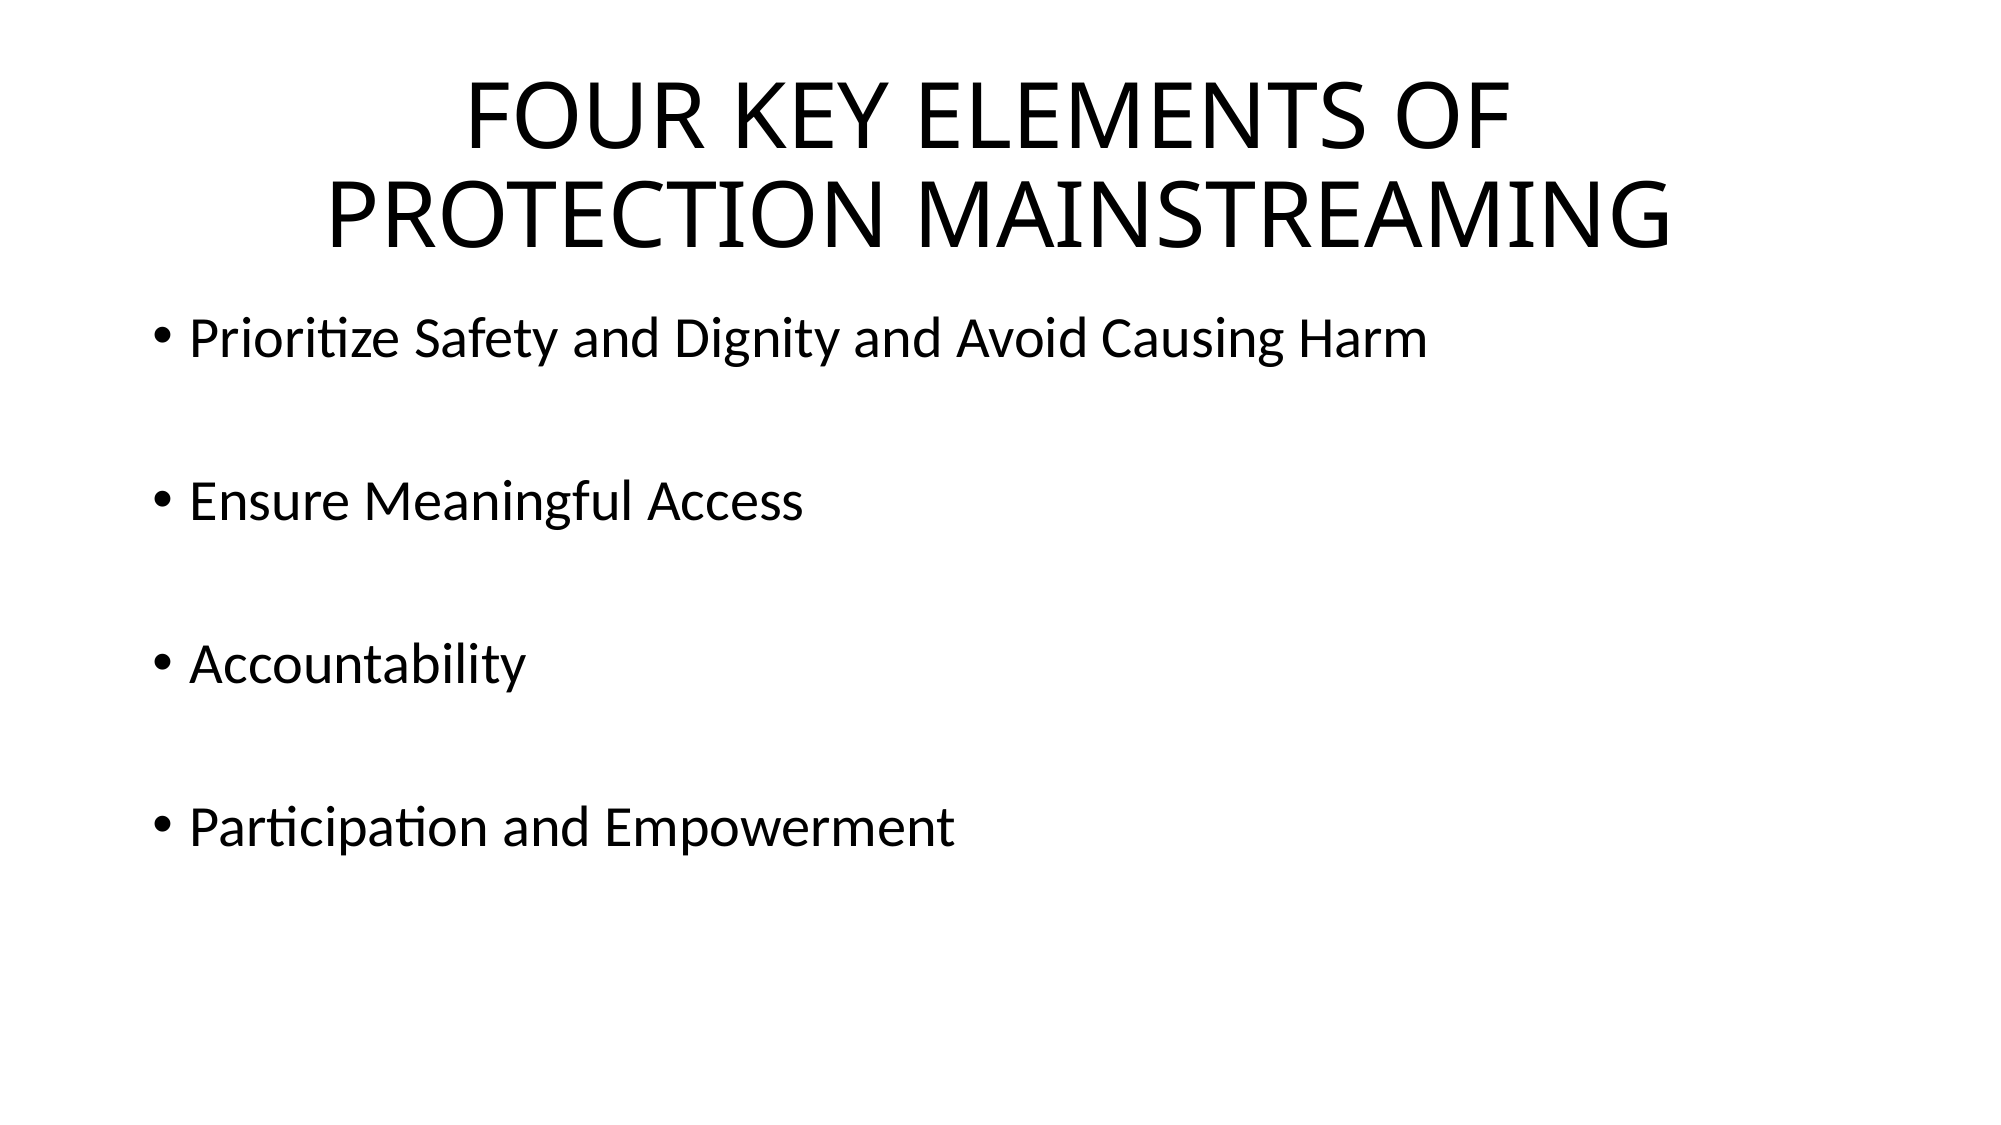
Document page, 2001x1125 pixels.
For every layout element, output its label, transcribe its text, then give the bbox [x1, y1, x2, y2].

title FOUR KEY ELEMENTS OF PROTECTION MAINSTREAMING [137, 59, 1863, 278]
list Prioritize Safety and Dignity and Avoid Causing Harm Ensure Meaningful Access Accountability Participation and Empowerment [137, 299, 1863, 1014]
